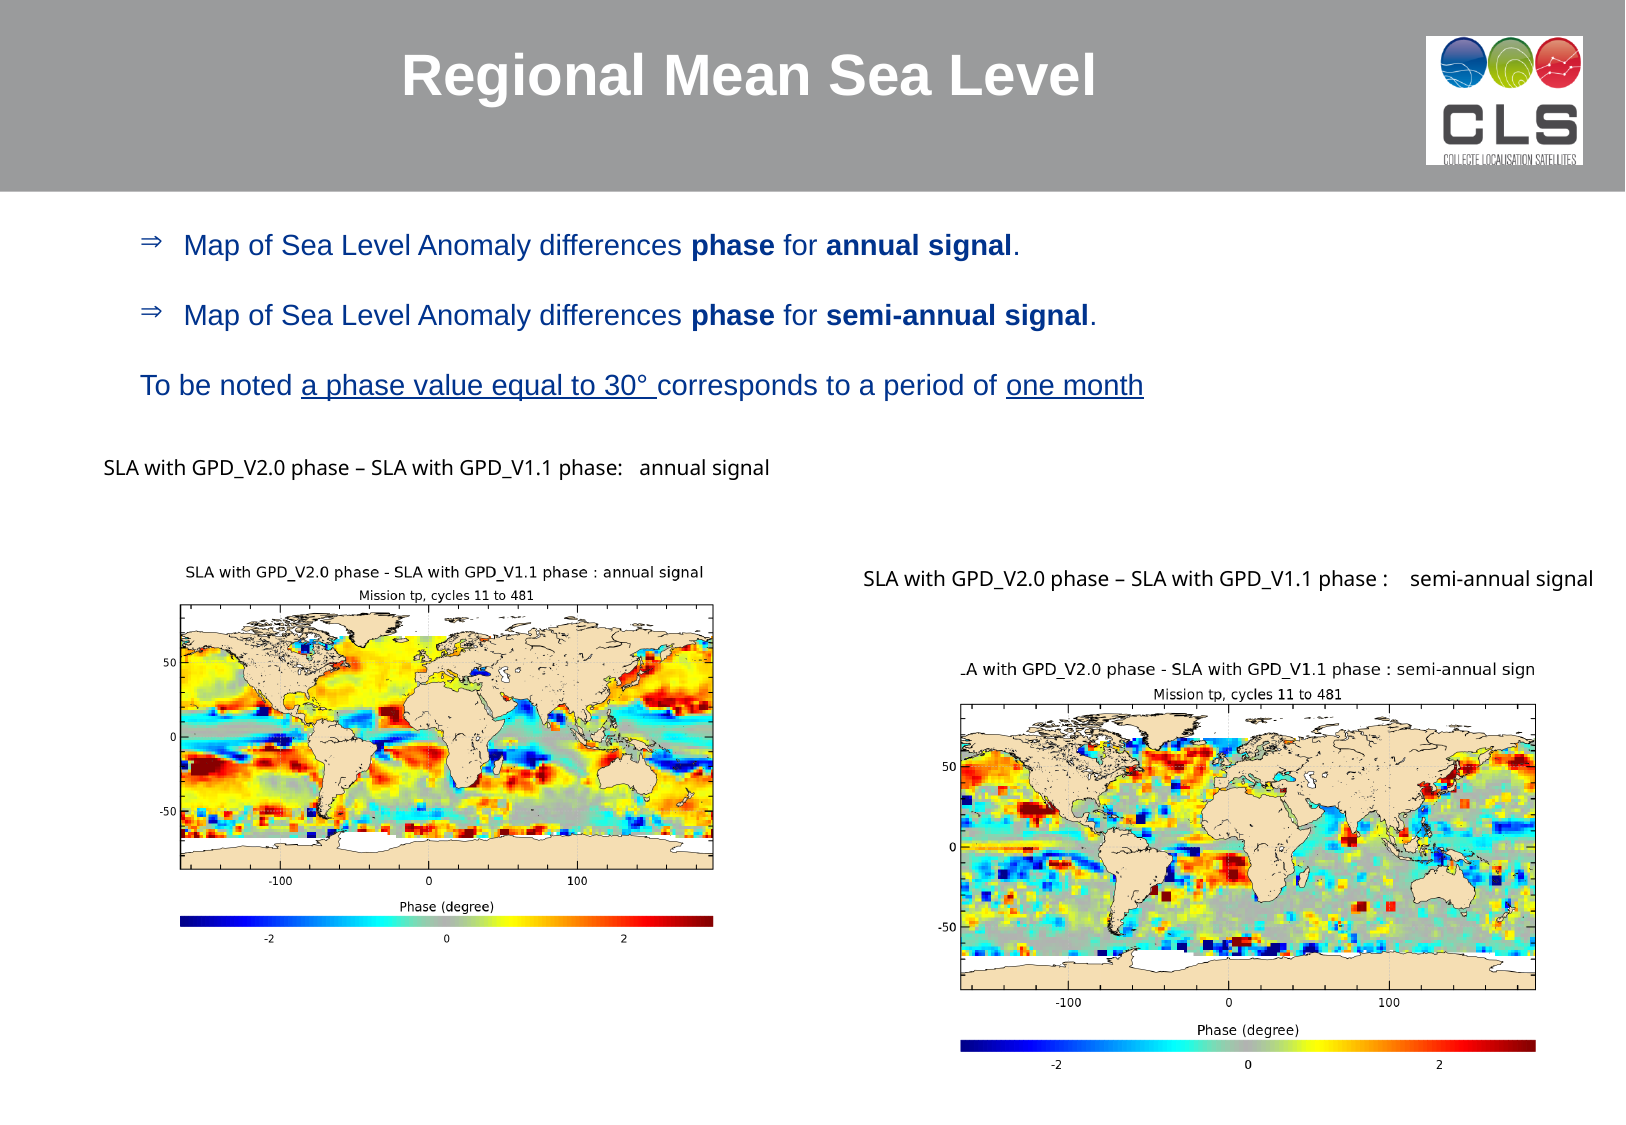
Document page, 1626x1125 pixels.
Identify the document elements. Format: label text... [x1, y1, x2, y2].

text_box Map of Sea Level Anomaly differences phase for annual signal. Map of Sea Level Anomaly differences phase for semi-annual signal. To be noted a phase value equal to 30° corresponds to a period of one month [125, 219, 1515, 409]
text_box SLA with GPD_V2.0 phase – SLA with GPD_V1.1 phase: annual signal [48, 447, 826, 488]
picture [1426, 36, 1583, 165]
picture [890, 642, 1569, 1094]
text_box SLA with GPD_V2.0 phase – SLA with GPD_V1.1 phase : semi-annual signal [840, 558, 1618, 599]
text_box Regional Mean Sea Level [386, 40, 1162, 119]
picture [115, 547, 744, 966]
